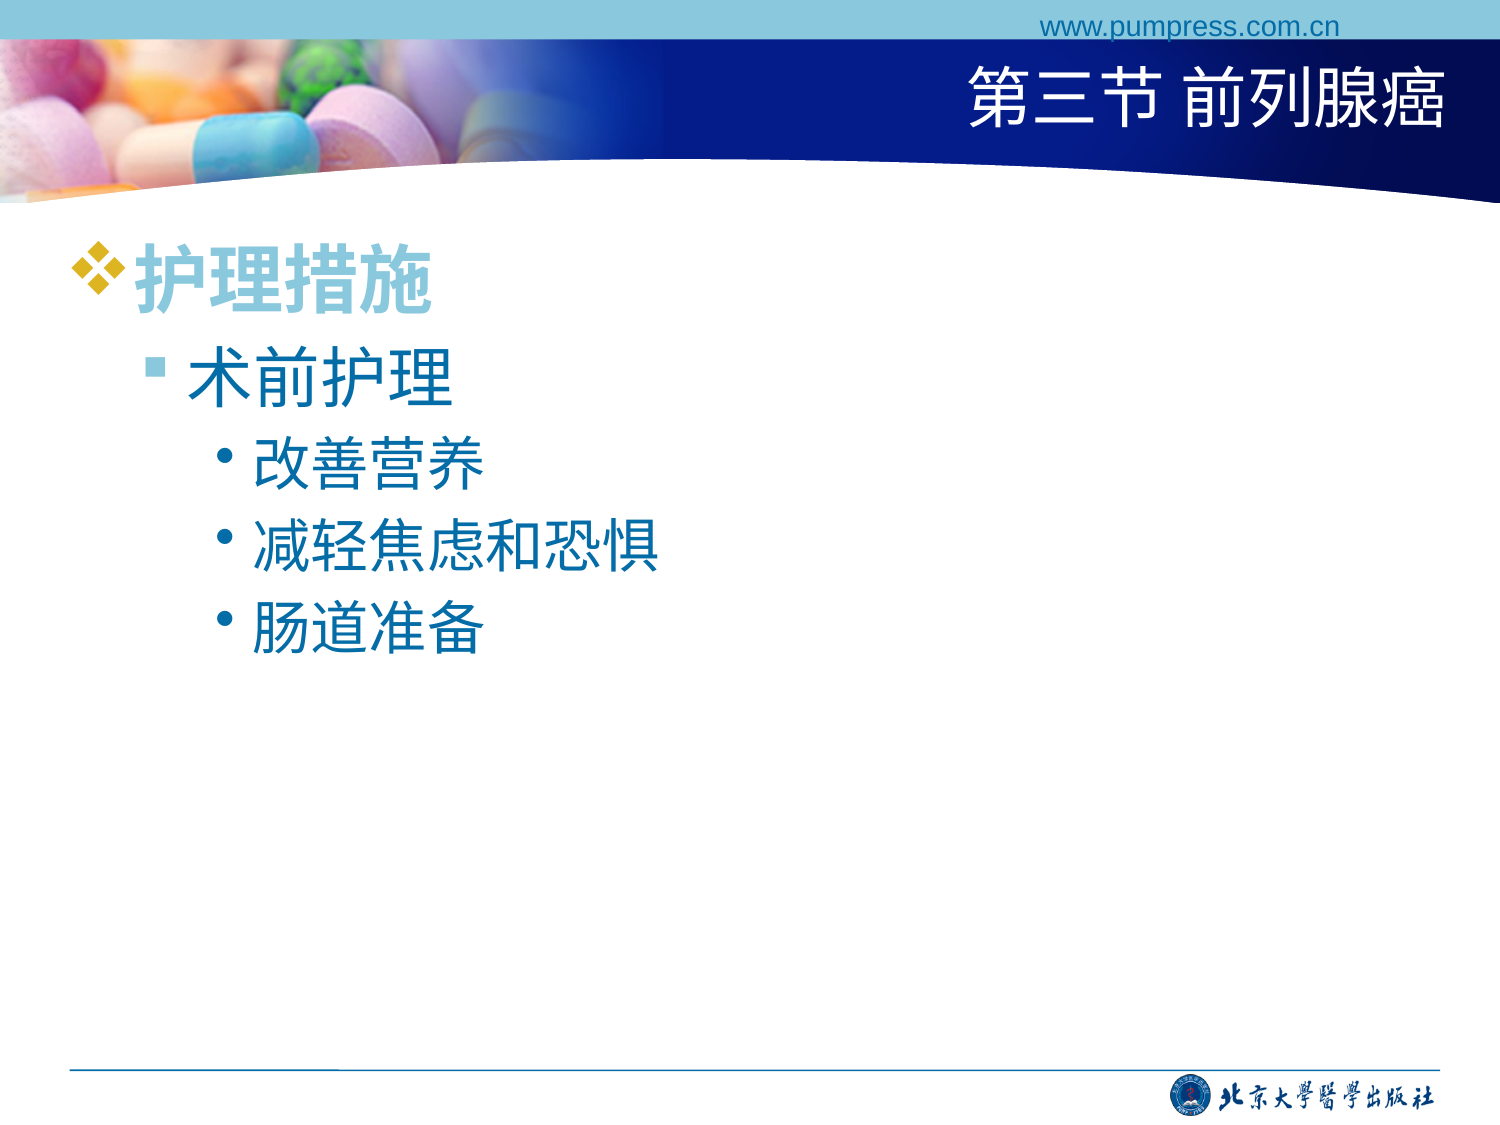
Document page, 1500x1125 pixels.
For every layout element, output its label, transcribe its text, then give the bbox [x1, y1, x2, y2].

title 第三节 前列腺癌 [137, 49, 1463, 143]
slide_number www.pumpress.com.cn [1025, 0, 1463, 38]
list 护理措施 术前护理 改善营养 减轻焦虑和恐惧 肠道准备 [49, 224, 1463, 1026]
picture [1170, 1074, 1436, 1118]
picture [0, 40, 1500, 203]
